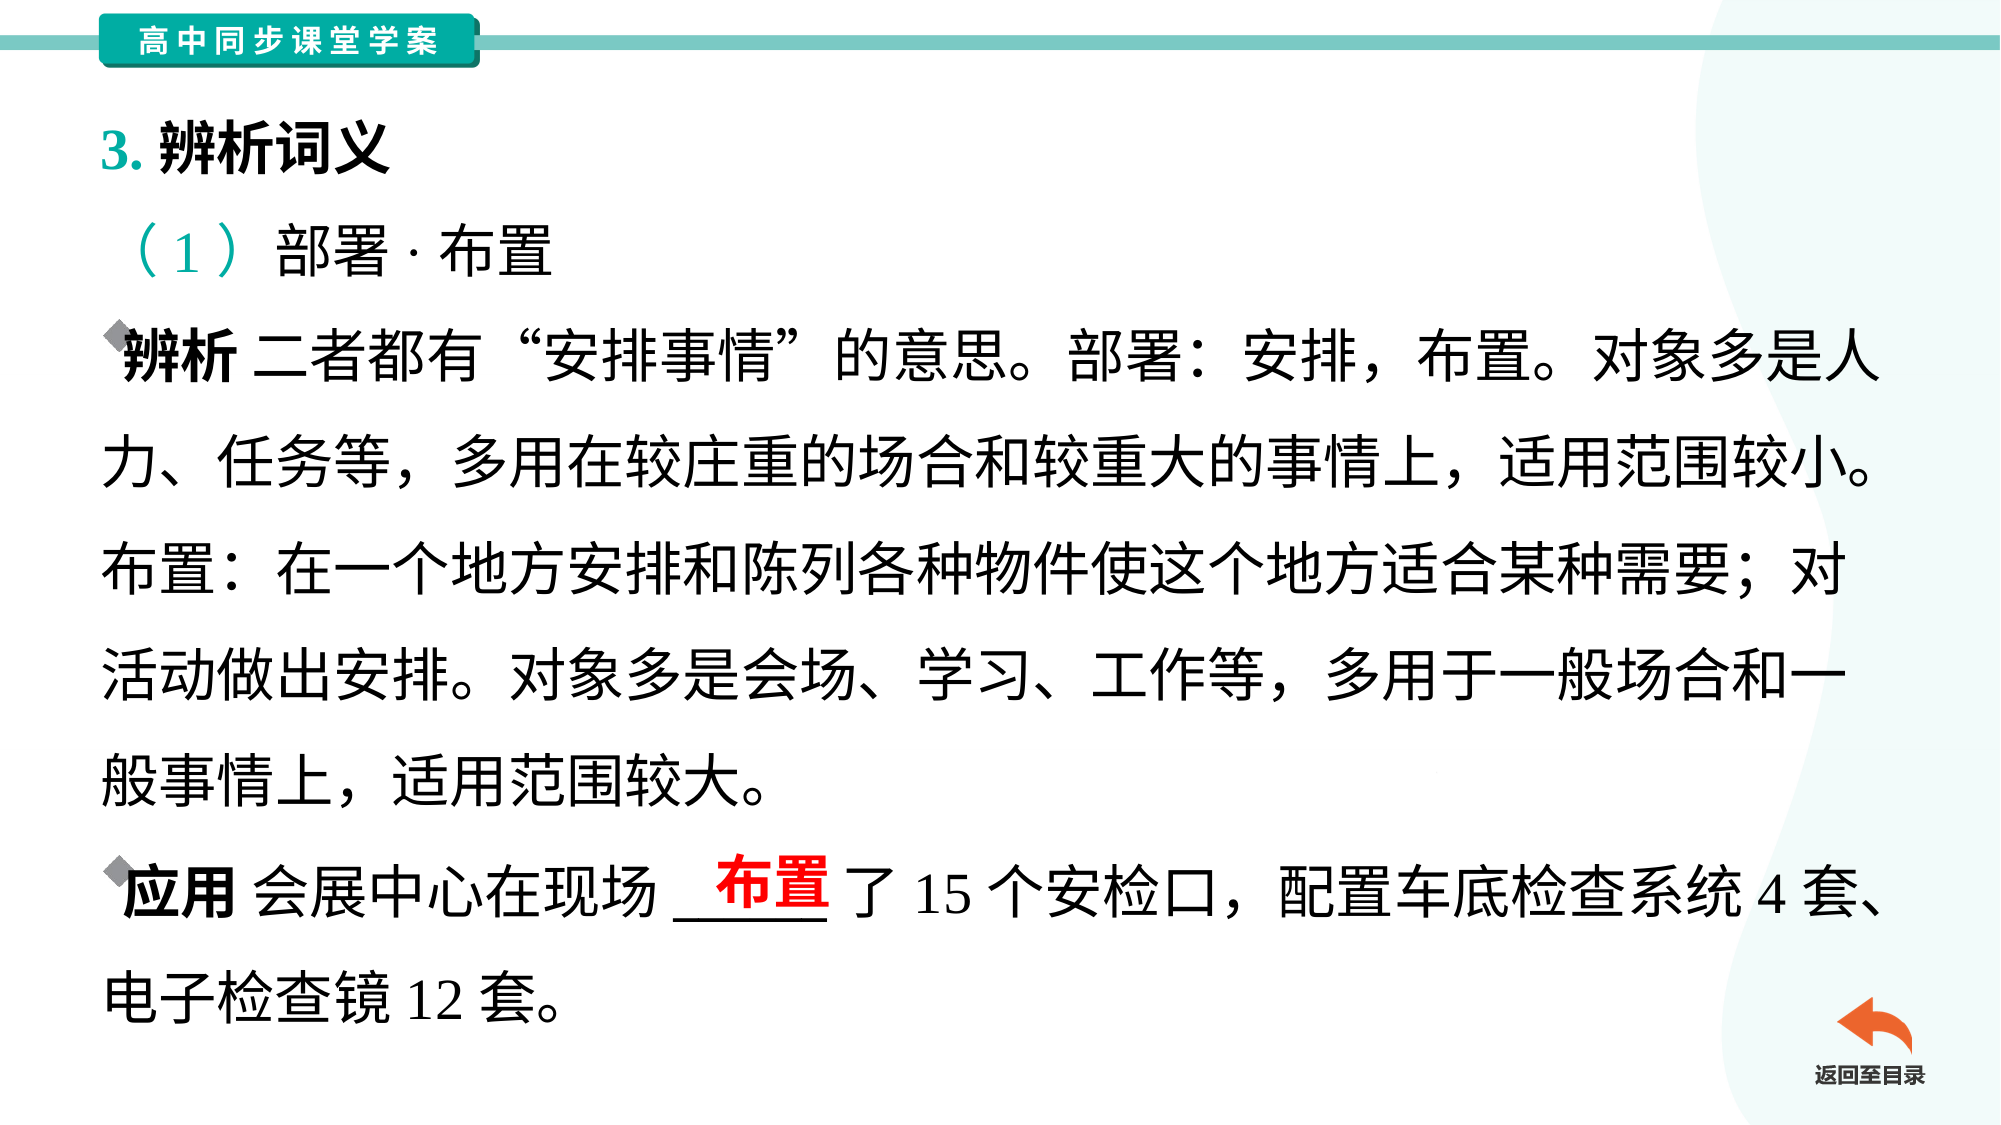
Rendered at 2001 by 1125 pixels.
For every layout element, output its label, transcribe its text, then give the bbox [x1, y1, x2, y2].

text_box 3.辨析词义 [100, 76, 1899, 180]
picture [0, 0, 2000, 1125]
text_box 辨析 二者都有“安排事情”的意思。部署：安排，布置。对象多是人 力、任务等，多用在较庄重的场合和较重大的事情上，适用范围较小。 布置：在一个地方安排和陈列各种物件使这个地方适合某种需要；对 活动做出安排。对象多是会场、学习、工作等，多用于一般场合和一 般事情上，适用范围较大。 [100, 282, 1899, 815]
text_box 布置 [693, 813, 854, 916]
text_box 应用 会展中心在现场______了15个安检口，配置车底检查系统4套、 电子检查镜12套。 [100, 818, 1899, 1031]
text_box （1）部署·布置 [100, 180, 1899, 282]
